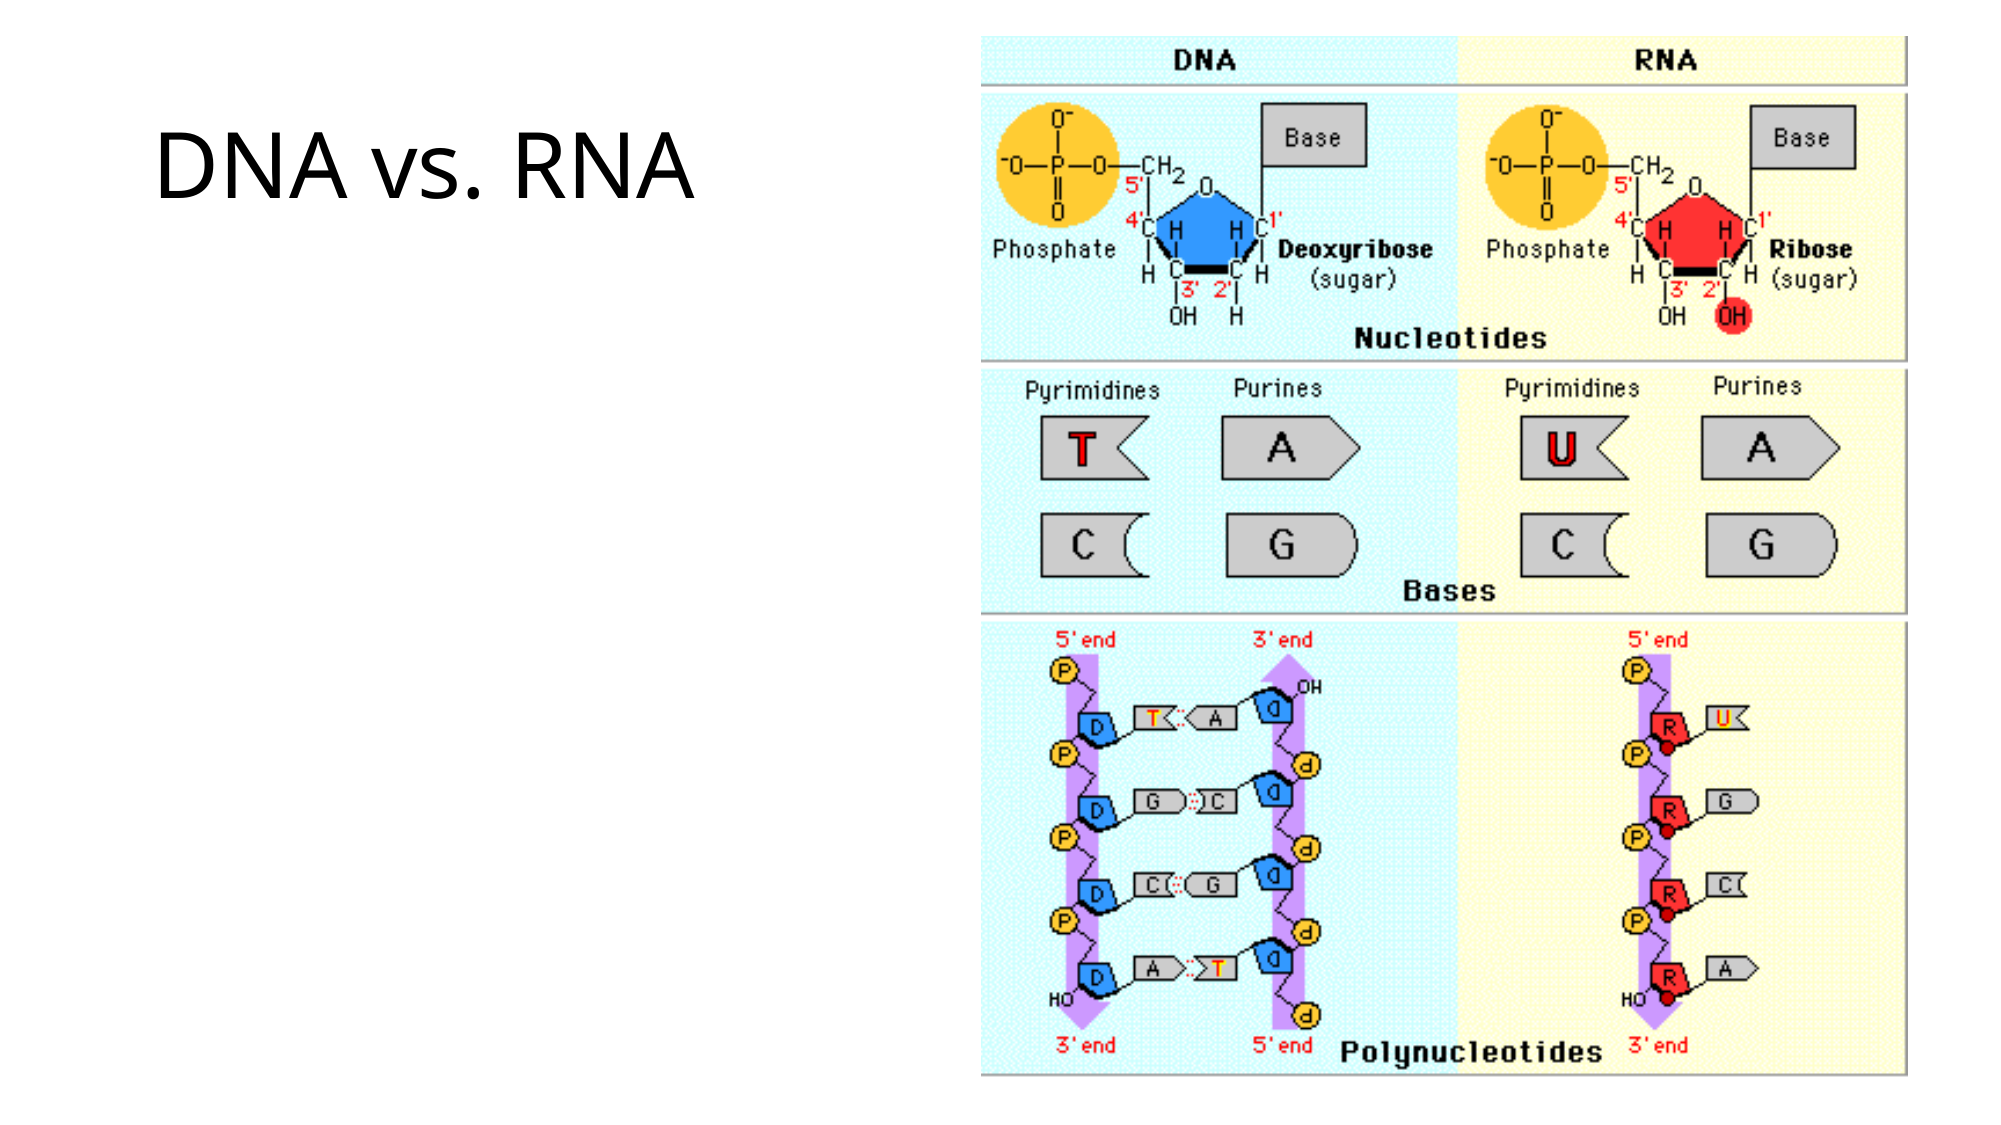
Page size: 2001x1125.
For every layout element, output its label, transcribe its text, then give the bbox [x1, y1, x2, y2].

picture [981, 36, 1908, 1079]
title DNA vs. RNA [137, 59, 981, 278]
